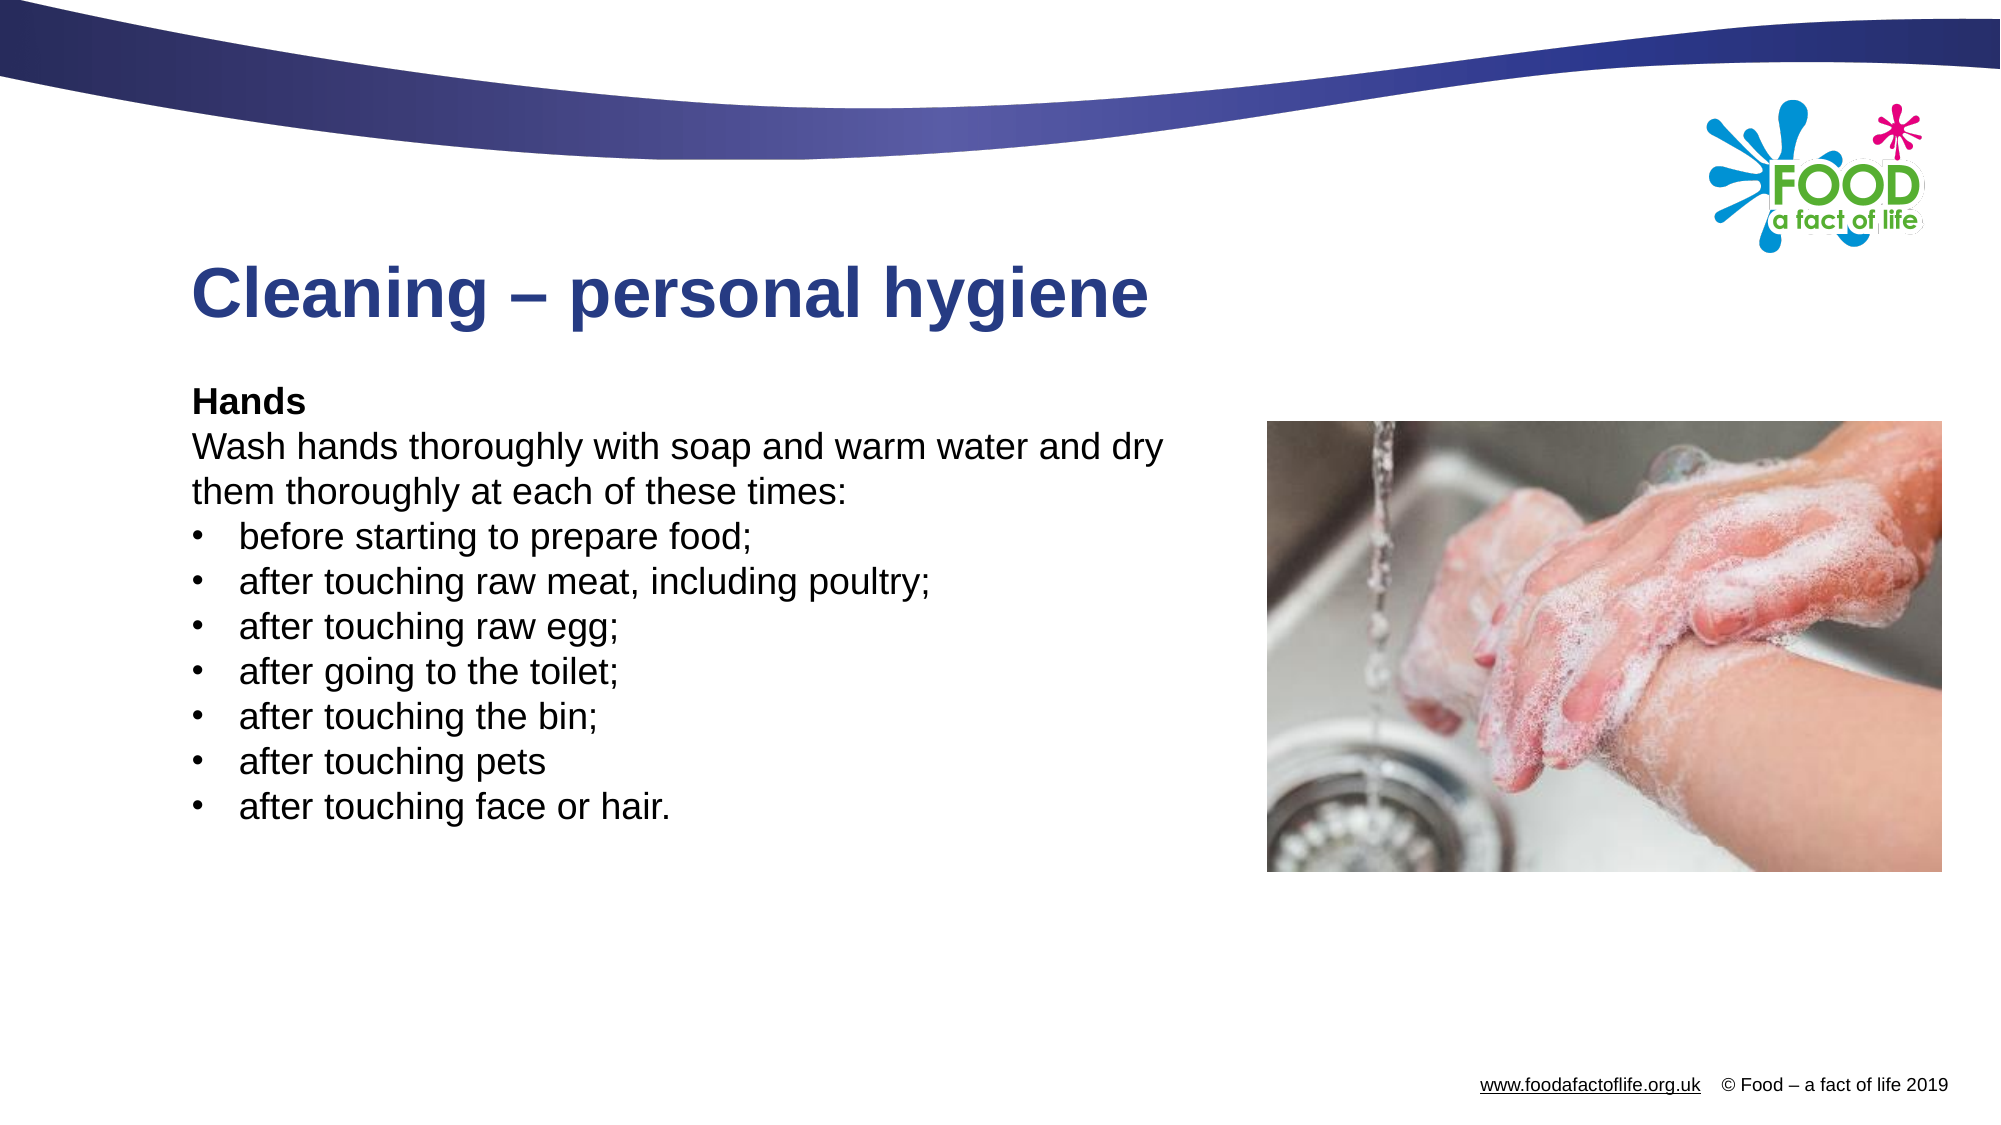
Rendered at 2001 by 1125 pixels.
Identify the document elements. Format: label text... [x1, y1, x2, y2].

picture [0, 0, 2000, 1125]
subtitle Hands Wash hands thoroughly with soap and warm water and dry them thoroughly at each of these times: before starting to prepare food; after touching raw meat, including poultry; after touching raw egg; after going to the toilet; after touching the bin; after touching pets after touching face or hair. [191, 376, 1170, 968]
title Cleaning – personal hygiene [191, 256, 1787, 375]
